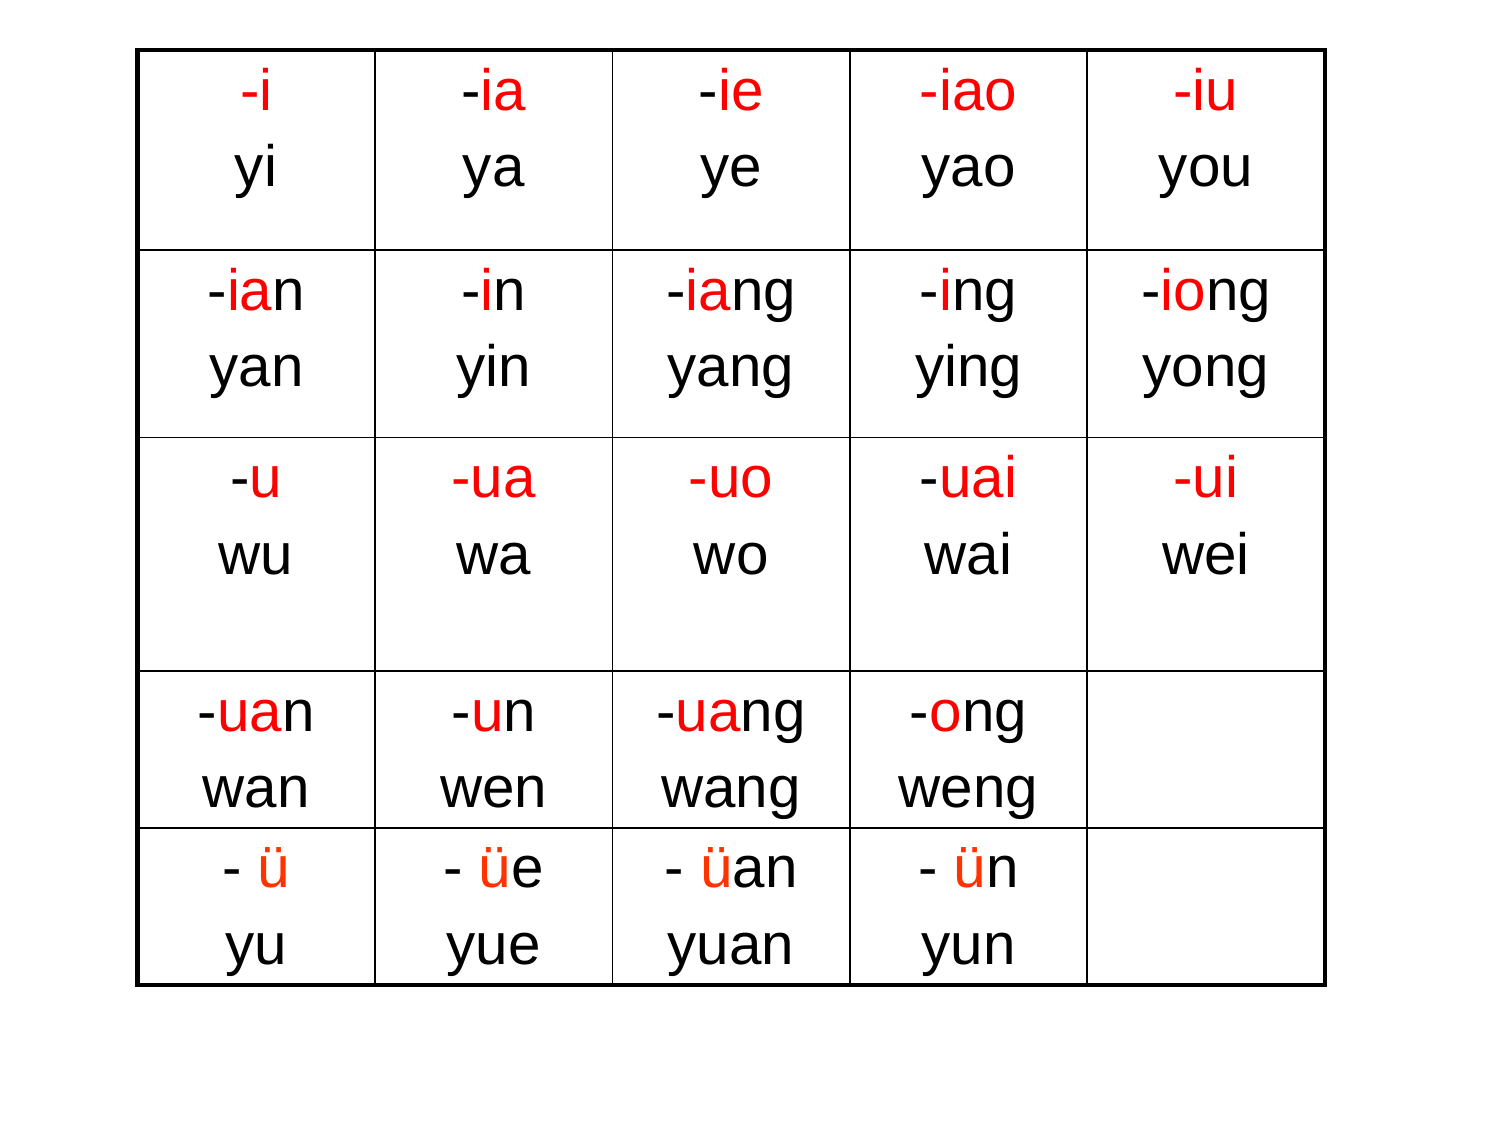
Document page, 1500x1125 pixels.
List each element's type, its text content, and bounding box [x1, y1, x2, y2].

table_header -ie ye [613, 52, 849, 249]
table_cell - üan yuan [613, 829, 849, 983]
table_cell - ün yun [851, 829, 1086, 983]
table_cell -ing ying [851, 251, 1086, 437]
table_cell -ua wa [376, 438, 612, 670]
table_cell -u wu [140, 438, 374, 670]
table_header -ia ya [376, 52, 612, 249]
table_cell -ong weng [851, 672, 1086, 827]
table_cell [1088, 672, 1323, 827]
table_header -i yi [140, 52, 374, 249]
table_cell -iang yang [613, 251, 849, 437]
table_cell - ü yu [140, 829, 374, 983]
table_cell - üe yue [376, 829, 612, 983]
table_cell -uo wo [613, 438, 849, 670]
table_header -iu you [1088, 52, 1323, 249]
table_cell -in yin [376, 251, 612, 437]
table_cell -ian yan [140, 251, 374, 437]
table_cell -uai wai [851, 438, 1086, 670]
table_cell -iong yong [1088, 251, 1323, 437]
table_header -iao yao [851, 52, 1086, 249]
table_cell [1088, 829, 1323, 983]
table_cell -ui wei [1088, 438, 1323, 670]
table_cell -uan wan [140, 672, 374, 827]
table_cell -un wen [376, 672, 612, 827]
table_cell -uang wang [613, 672, 849, 827]
